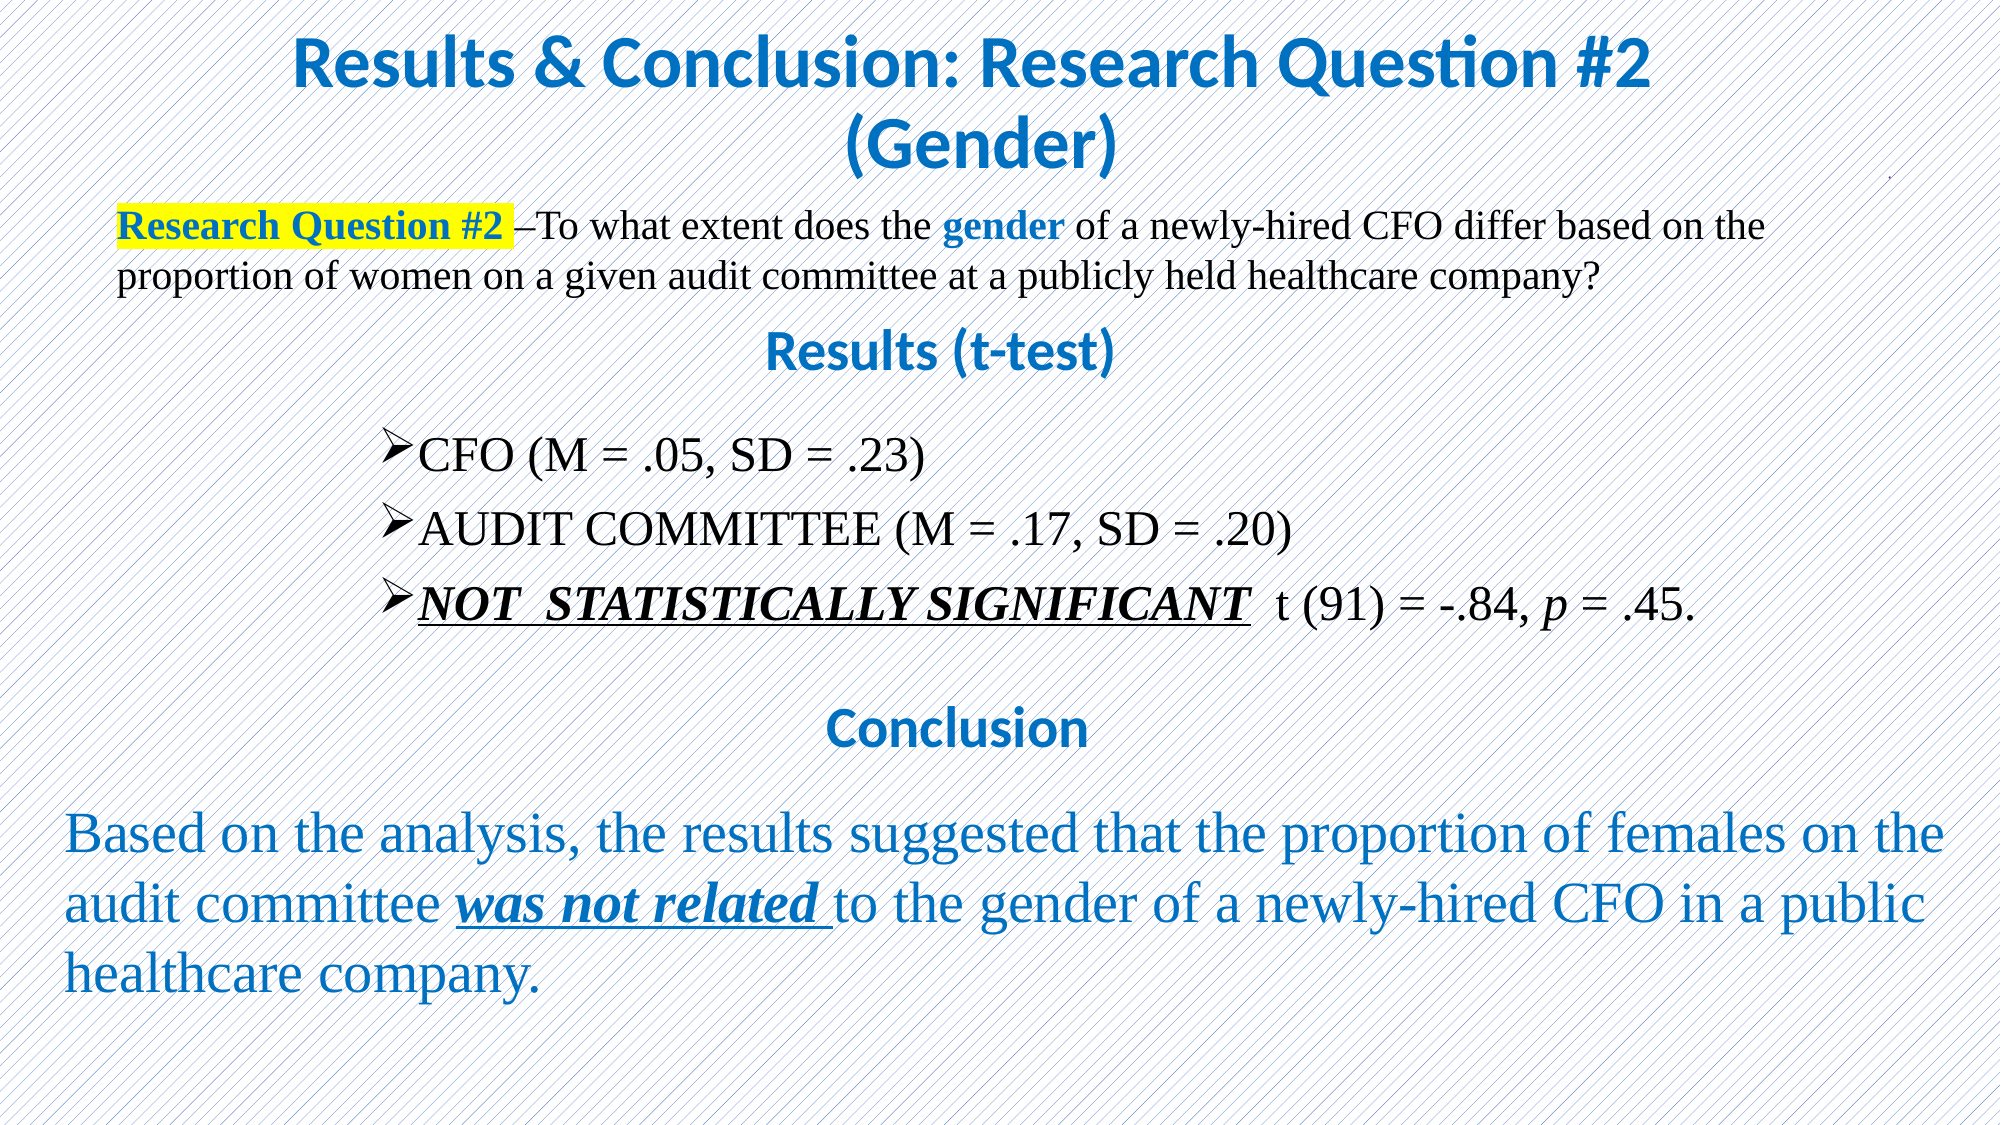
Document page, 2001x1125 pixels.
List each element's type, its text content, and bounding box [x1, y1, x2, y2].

text_box Conclusion [602, 682, 1314, 767]
text_box Research Question #2 –To what extent does the gender of a newly-hired CFO differ based on the proportion of women on a given audit committee at a publicly held healthcare company? [101, 190, 1937, 306]
text_box Based on the analysis, the results suggested that the proportion of females on the audit committee was not related to the gender of a newly-hired CFO in a public healthcare company. [49, 786, 1988, 1012]
text_box Results (t-test) [451, 306, 1431, 390]
list CFO (M = .05, SD = .23) AUDIT COMMITTEE (M = .17, SD = .20) NOT STATISTICALLY SIGNIFICANT t (91) = -.84, p = .45. [363, 403, 1743, 731]
title Results & Conclusion: Research Question #2 (Gender) [64, 21, 1899, 186]
